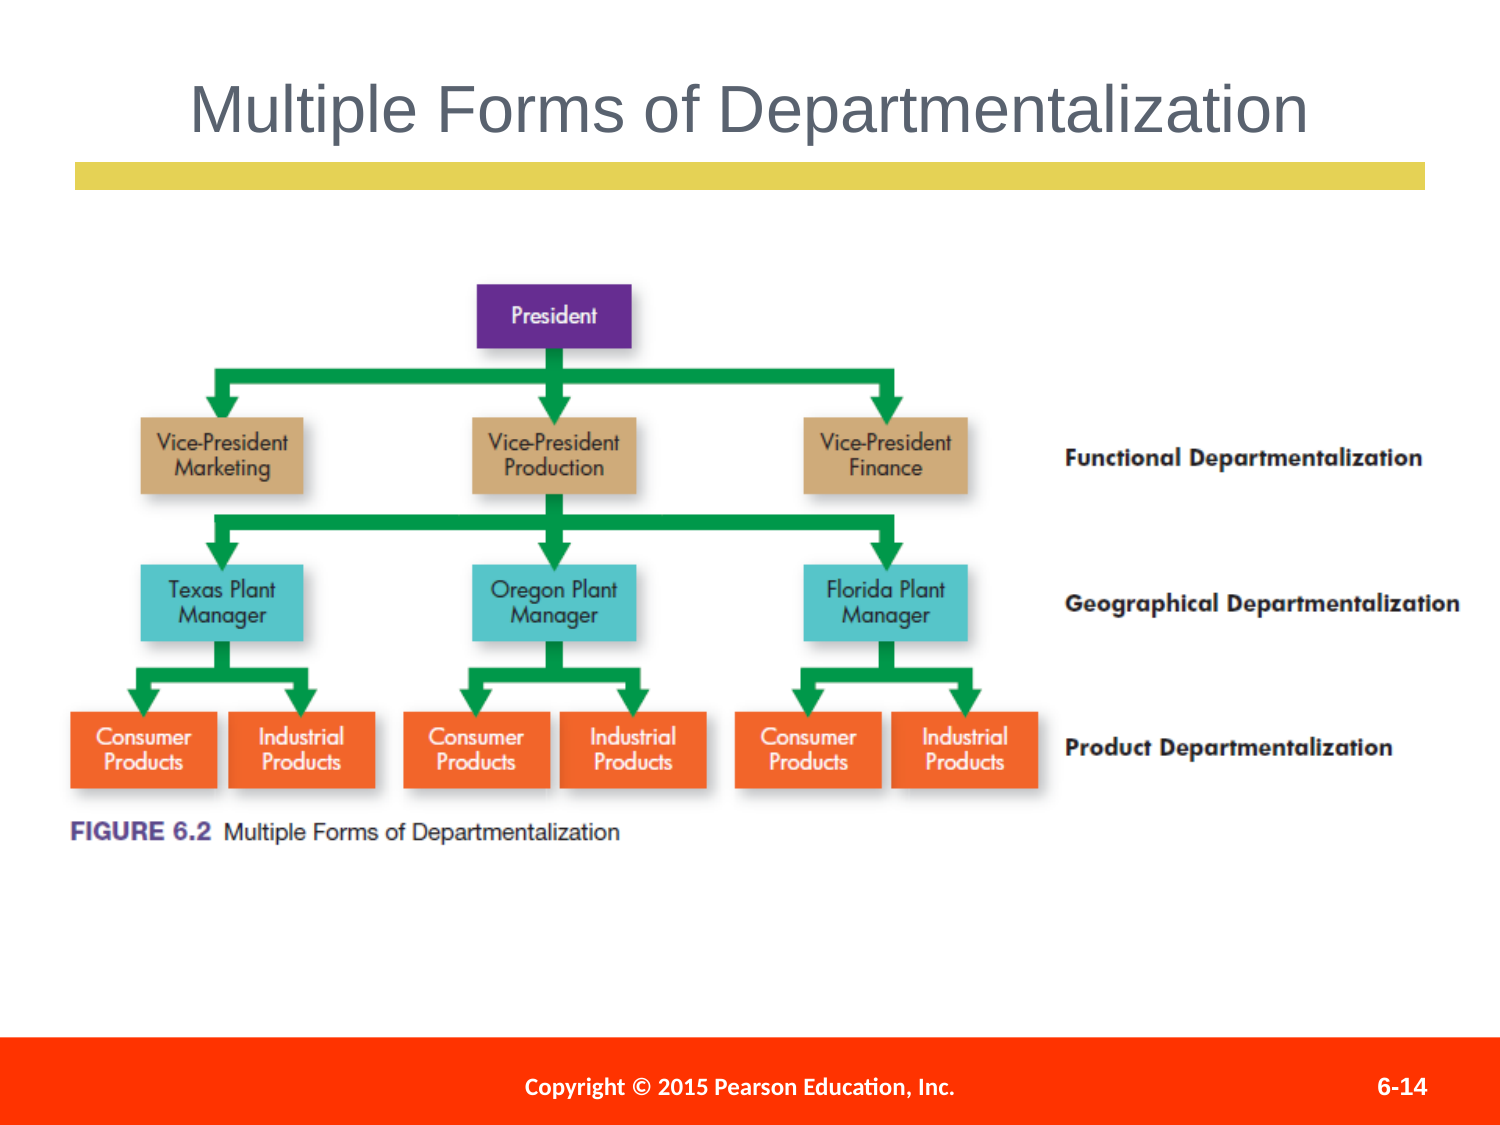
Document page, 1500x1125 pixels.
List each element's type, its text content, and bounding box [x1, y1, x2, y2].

title Multiple Forms of Departmentalization [74, 12, 1426, 201]
picture [30, 272, 1470, 853]
